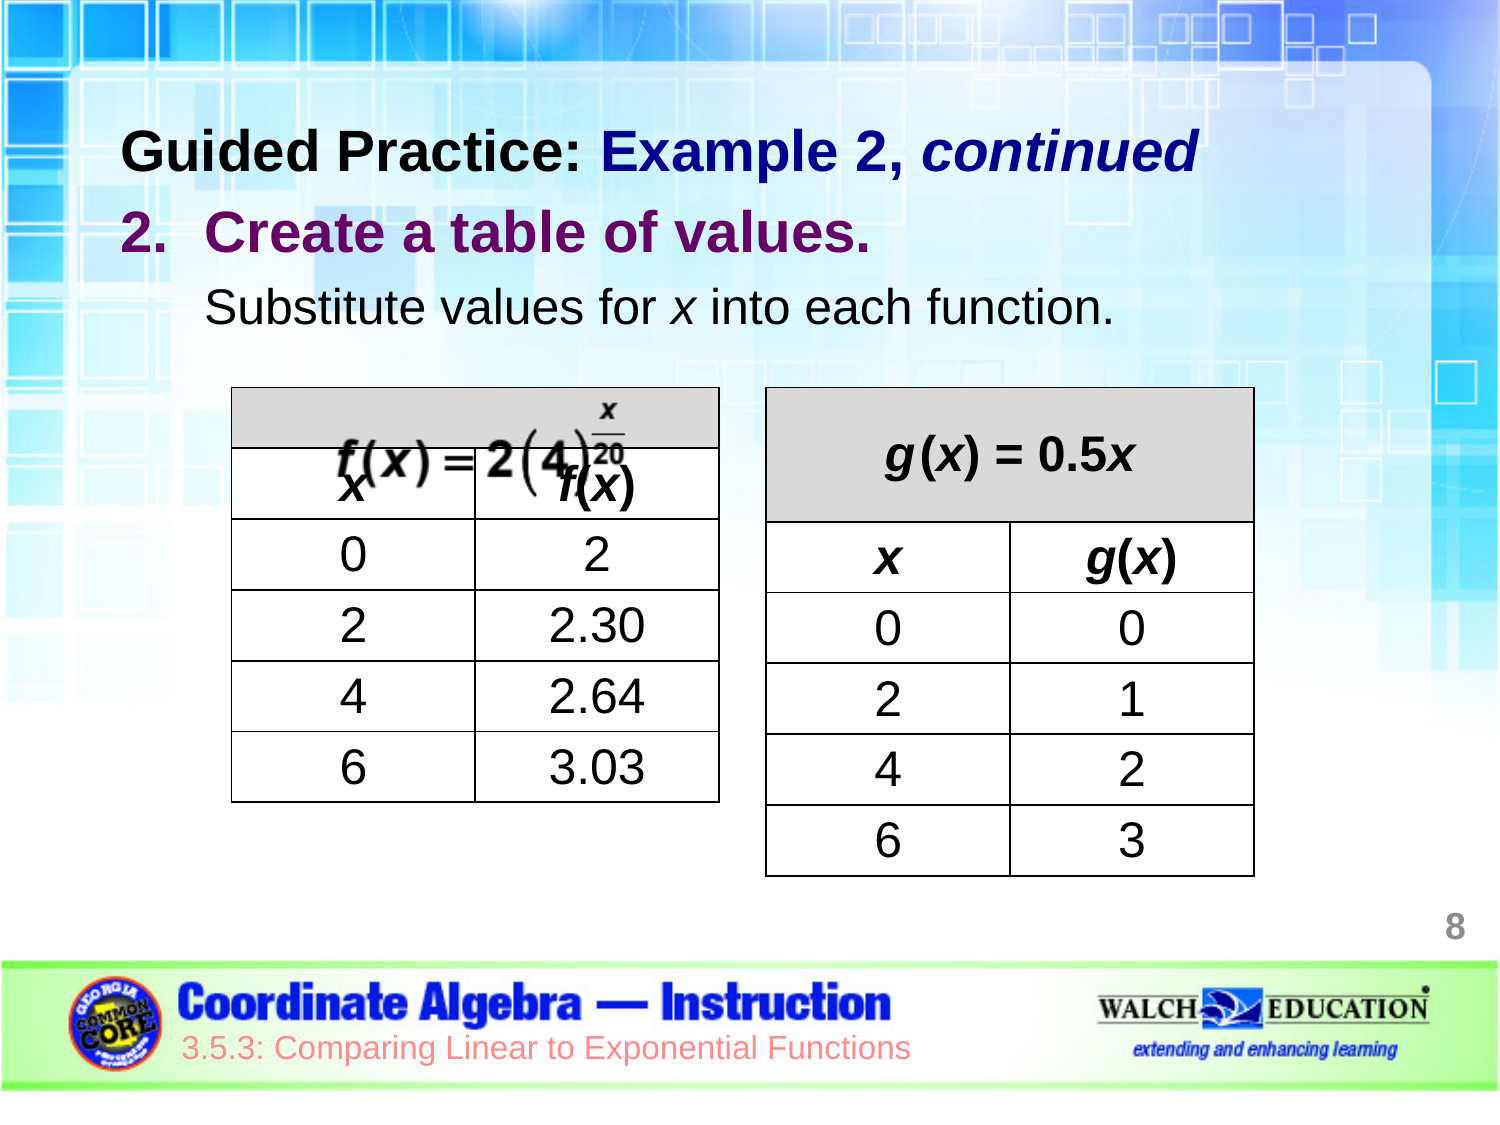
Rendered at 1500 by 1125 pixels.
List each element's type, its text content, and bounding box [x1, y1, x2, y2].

subtitle Guided Practice: Example 2, continued Create a table of values. Substitute values for x into each function. [105, 105, 1423, 925]
table_cell g(x) [1011, 523, 1253, 592]
table_cell 2.64 [476, 662, 718, 731]
table_cell 6 [232, 732, 474, 801]
table_cell 6 [767, 806, 1009, 875]
table_cell 2 [1011, 735, 1253, 804]
table_header [629, 388, 718, 447]
table_cell 3 [1011, 806, 1253, 875]
table_cell x [767, 523, 1009, 592]
table_cell 0 [1011, 593, 1253, 662]
table_header [232, 388, 331, 447]
table_header g (x) = 0.5x [767, 388, 1253, 521]
table_cell f(x) [476, 449, 718, 518]
table_cell 2 [767, 664, 1009, 733]
table_cell 4 [767, 735, 1009, 804]
footer 3.5.3: Comparing Linear to Exponential Functions [166, 1024, 1080, 1069]
table_cell 0 [767, 593, 1009, 662]
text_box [334, 387, 627, 501]
table_cell x [232, 449, 474, 518]
table_cell 2 [232, 591, 474, 660]
slide_number 8 [1361, 901, 1481, 949]
picture [1, 0, 1500, 1091]
table_cell 3.03 [476, 732, 718, 801]
table_cell 2.30 [476, 591, 718, 660]
table_cell 1 [1011, 664, 1253, 733]
table_cell 2 [476, 520, 718, 589]
table_cell 4 [232, 662, 474, 731]
table_cell 0 [232, 520, 474, 589]
